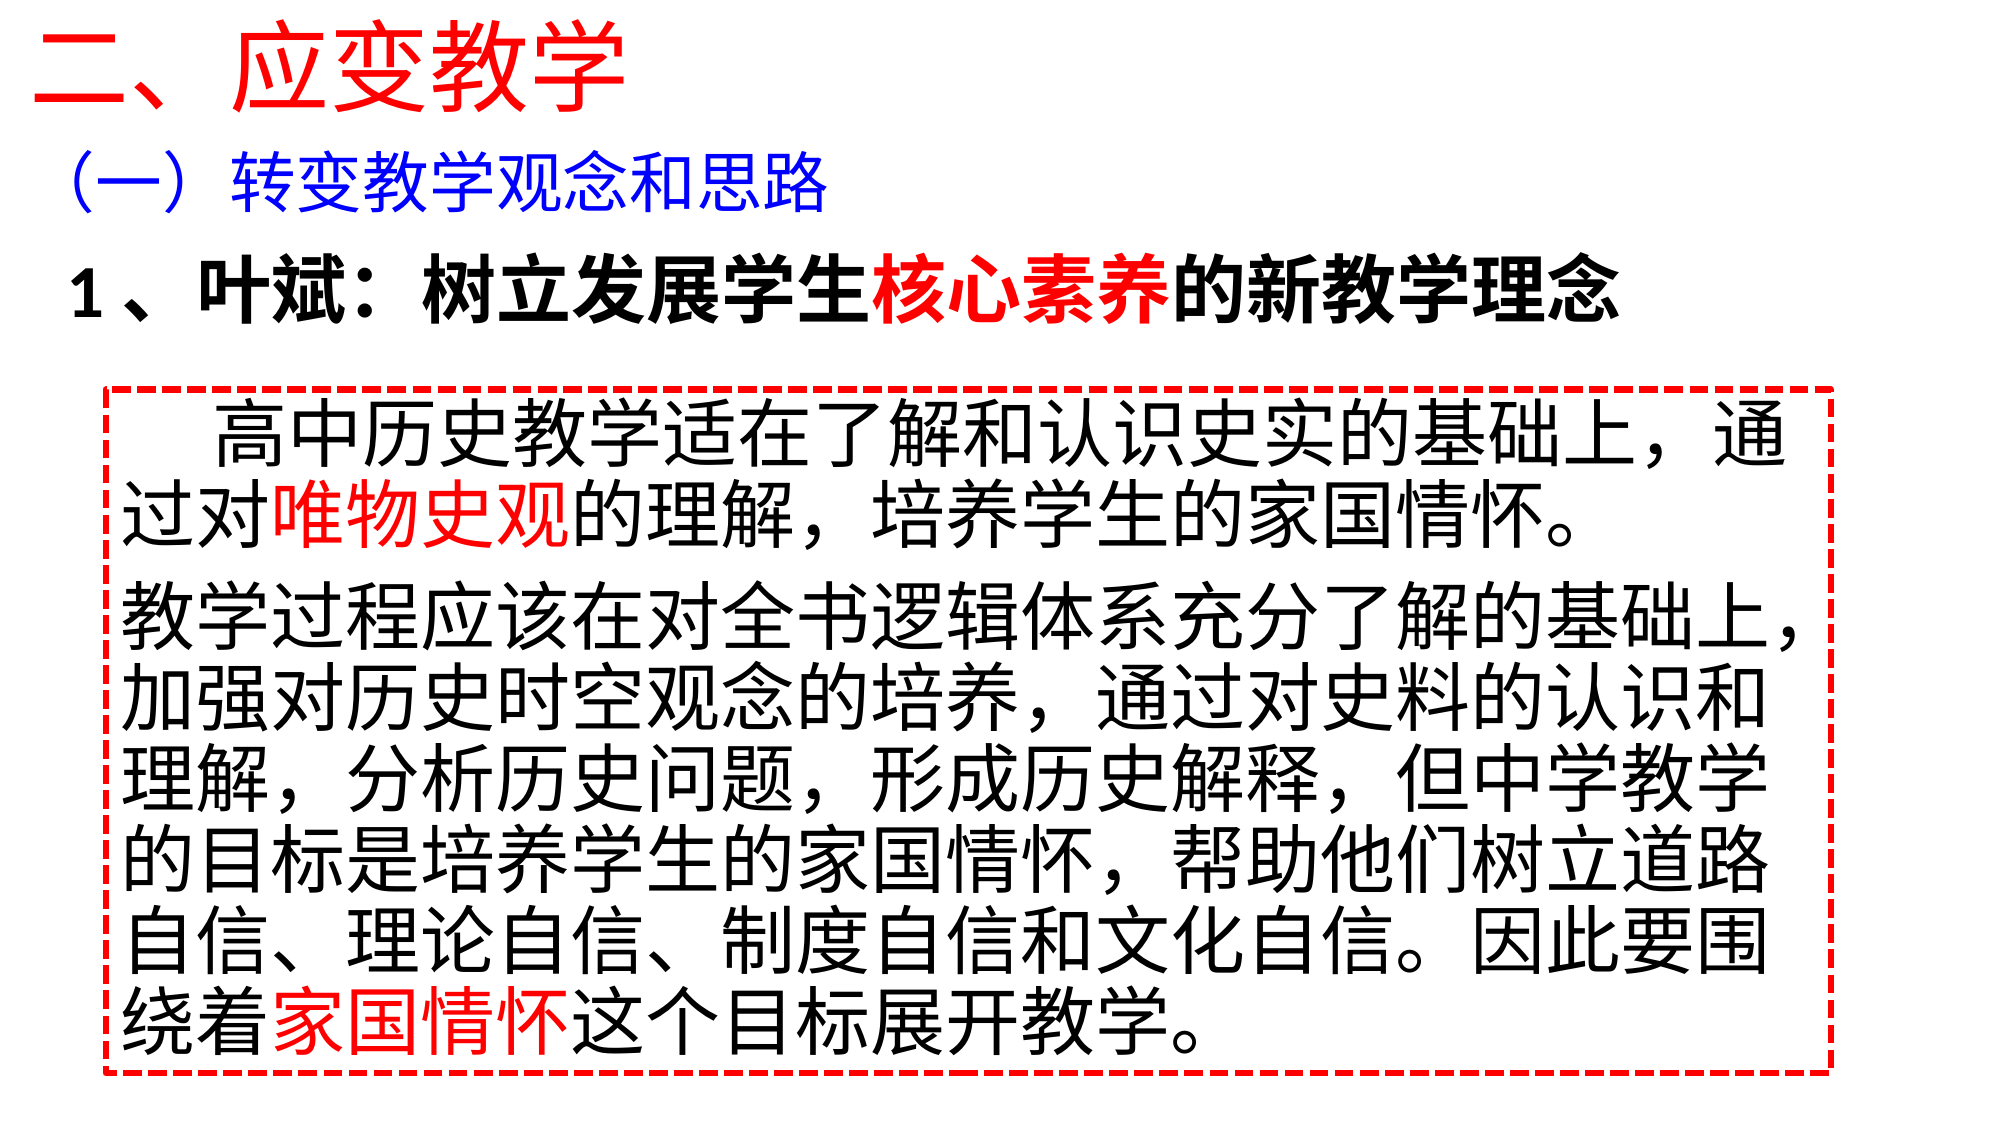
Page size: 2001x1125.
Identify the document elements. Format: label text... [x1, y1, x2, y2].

text_box 二、应变教学 [14, 0, 1740, 154]
text_box 1、叶斌：树立发展学生核心素养的新教学理念 [51, 235, 1777, 341]
text_box （一）转变教学观念和思路 [14, 133, 1032, 229]
list 高中历史教学适在了解和认识史实的基础上，通过对唯物史观的理解，培养学生的家国情怀。 教学过程应该在对全书逻辑体系充分了解的基础上，加强对历史时空观念的培养，通过对史料的认识和理解，分析历史问题，形成历史解释，但中学教学的目标是培养学生的家国情怀，帮助他们树立道路自信、理论自信、制度自信和文化自信。因此要围绕着家国情怀这个目标展开教学。 [105, 389, 1831, 1074]
